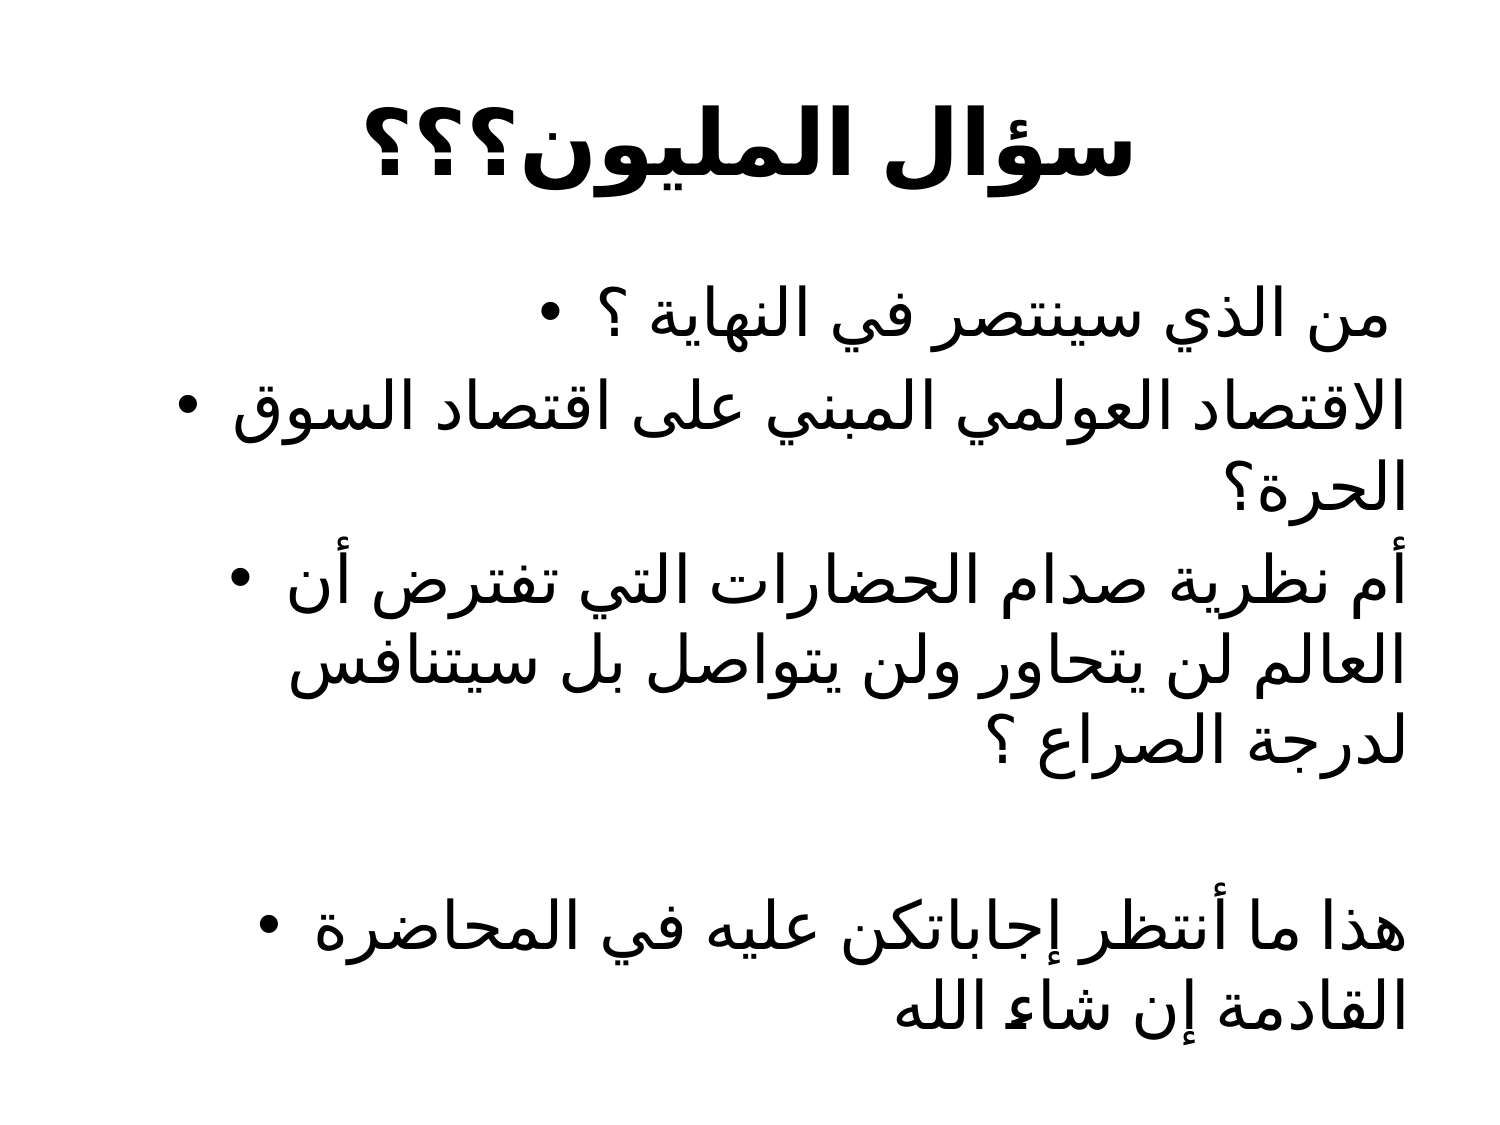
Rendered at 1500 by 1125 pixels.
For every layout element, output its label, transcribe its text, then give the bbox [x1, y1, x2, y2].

list من الذي سينتصر في النهاية ؟ الاقتصاد العولمي المبني على اقتصاد السوق الحرة؟ أم نظرية صدام الحضارات التي تفترض أن العالم لن يتحاور ولن يتواصل بل سيتنافس لدرجة الصراع ؟ هذا ما أنتظر إجاباتكن عليه في المحاضرة القادمة إن شاء الله [75, 262, 1425, 1005]
title سؤال المليون؟؟؟ [75, 45, 1425, 233]
